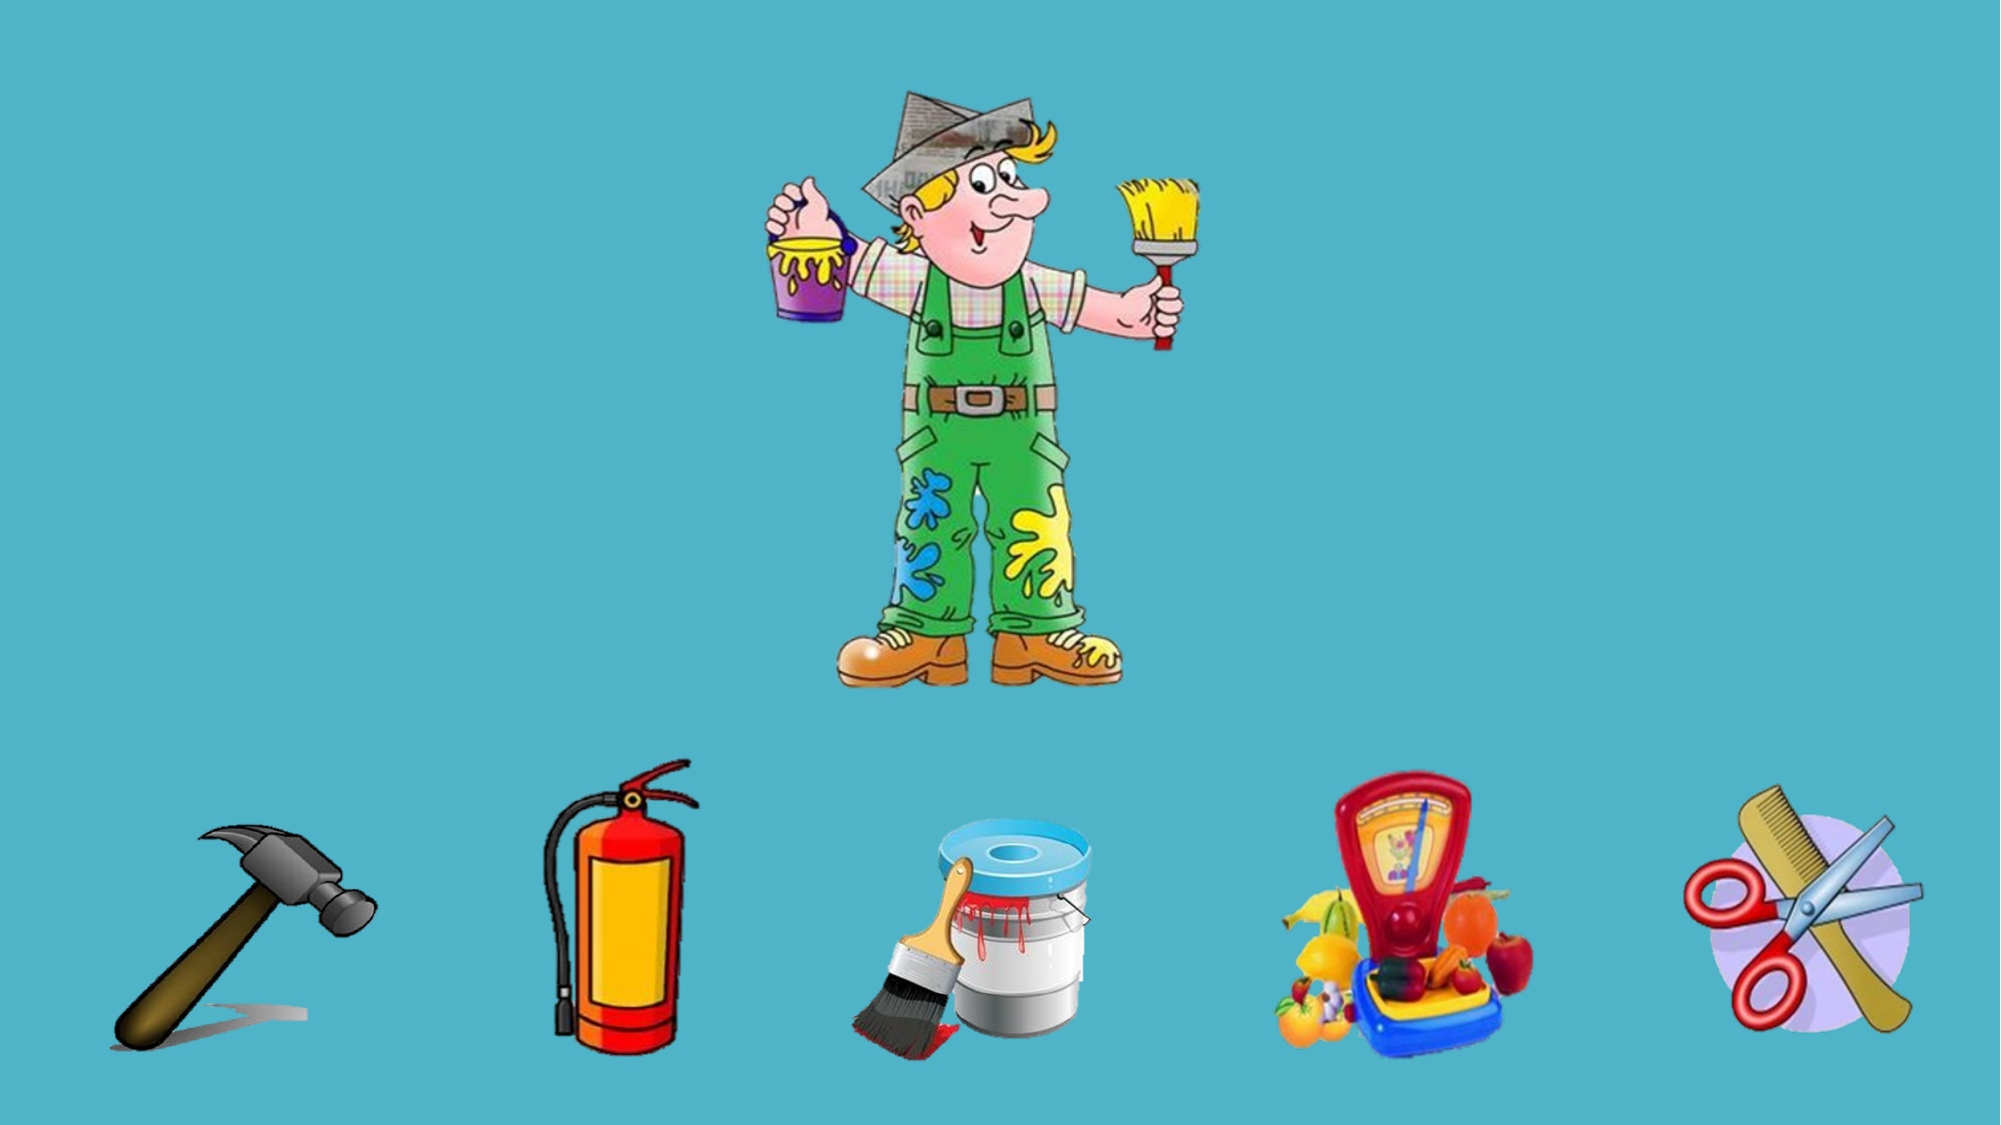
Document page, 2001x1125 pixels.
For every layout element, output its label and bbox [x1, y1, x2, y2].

picture [91, 803, 382, 1056]
picture [751, 66, 1224, 698]
picture [1254, 756, 1541, 1068]
picture [1675, 771, 1940, 1045]
picture [845, 794, 1102, 1070]
picture [533, 752, 714, 1064]
